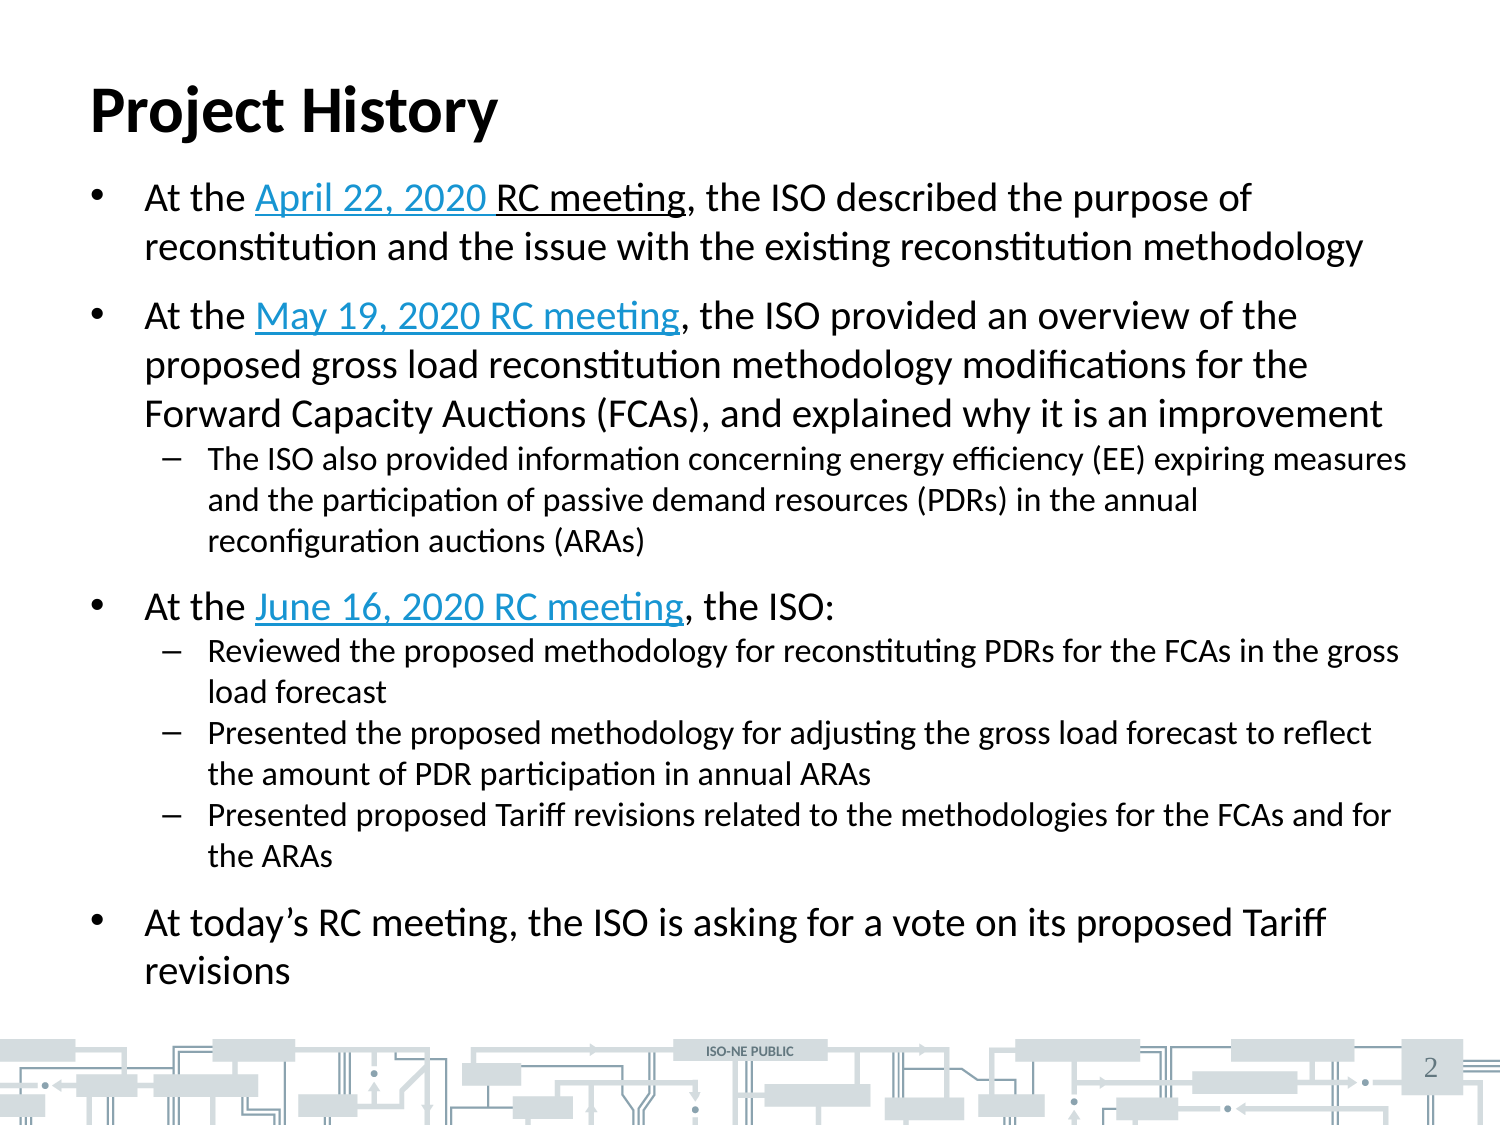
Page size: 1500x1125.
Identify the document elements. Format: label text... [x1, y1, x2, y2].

list At the April 22, 2020 RC meeting, the ISO described the purpose of reconstitution and the issue with the existing reconstitution methodology At the May 19, 2020 RC meeting, the ISO provided an overview of the proposed gross load reconstitution methodology modifications for the Forward Capacity Auctions (FCAs), and explained why it is an improvement The ISO also provided information concerning energy efficiency (EE) expiring measures and the participation of passive demand resources (PDRs) in the annual reconfiguration auctions (ARAs) At the June 16, 2020 RC meeting, the ISO: Reviewed the proposed methodology for reconstituting PDRs for the FCAs in the gross load forecast Presented the proposed methodology for adjusting the gross load forecast to reflect the amount of PDR participation in annual ARAs Presented proposed Tariff revisions related to the methodologies for the FCAs and for the ARAs At today’s RC meeting, the ISO is asking for a vote on its proposed Tariff revisions [75, 162, 1425, 1020]
title Project History [75, 12, 1425, 162]
slide_number 2 [1400, 1044, 1463, 1088]
picture [0, 1031, 1500, 1125]
